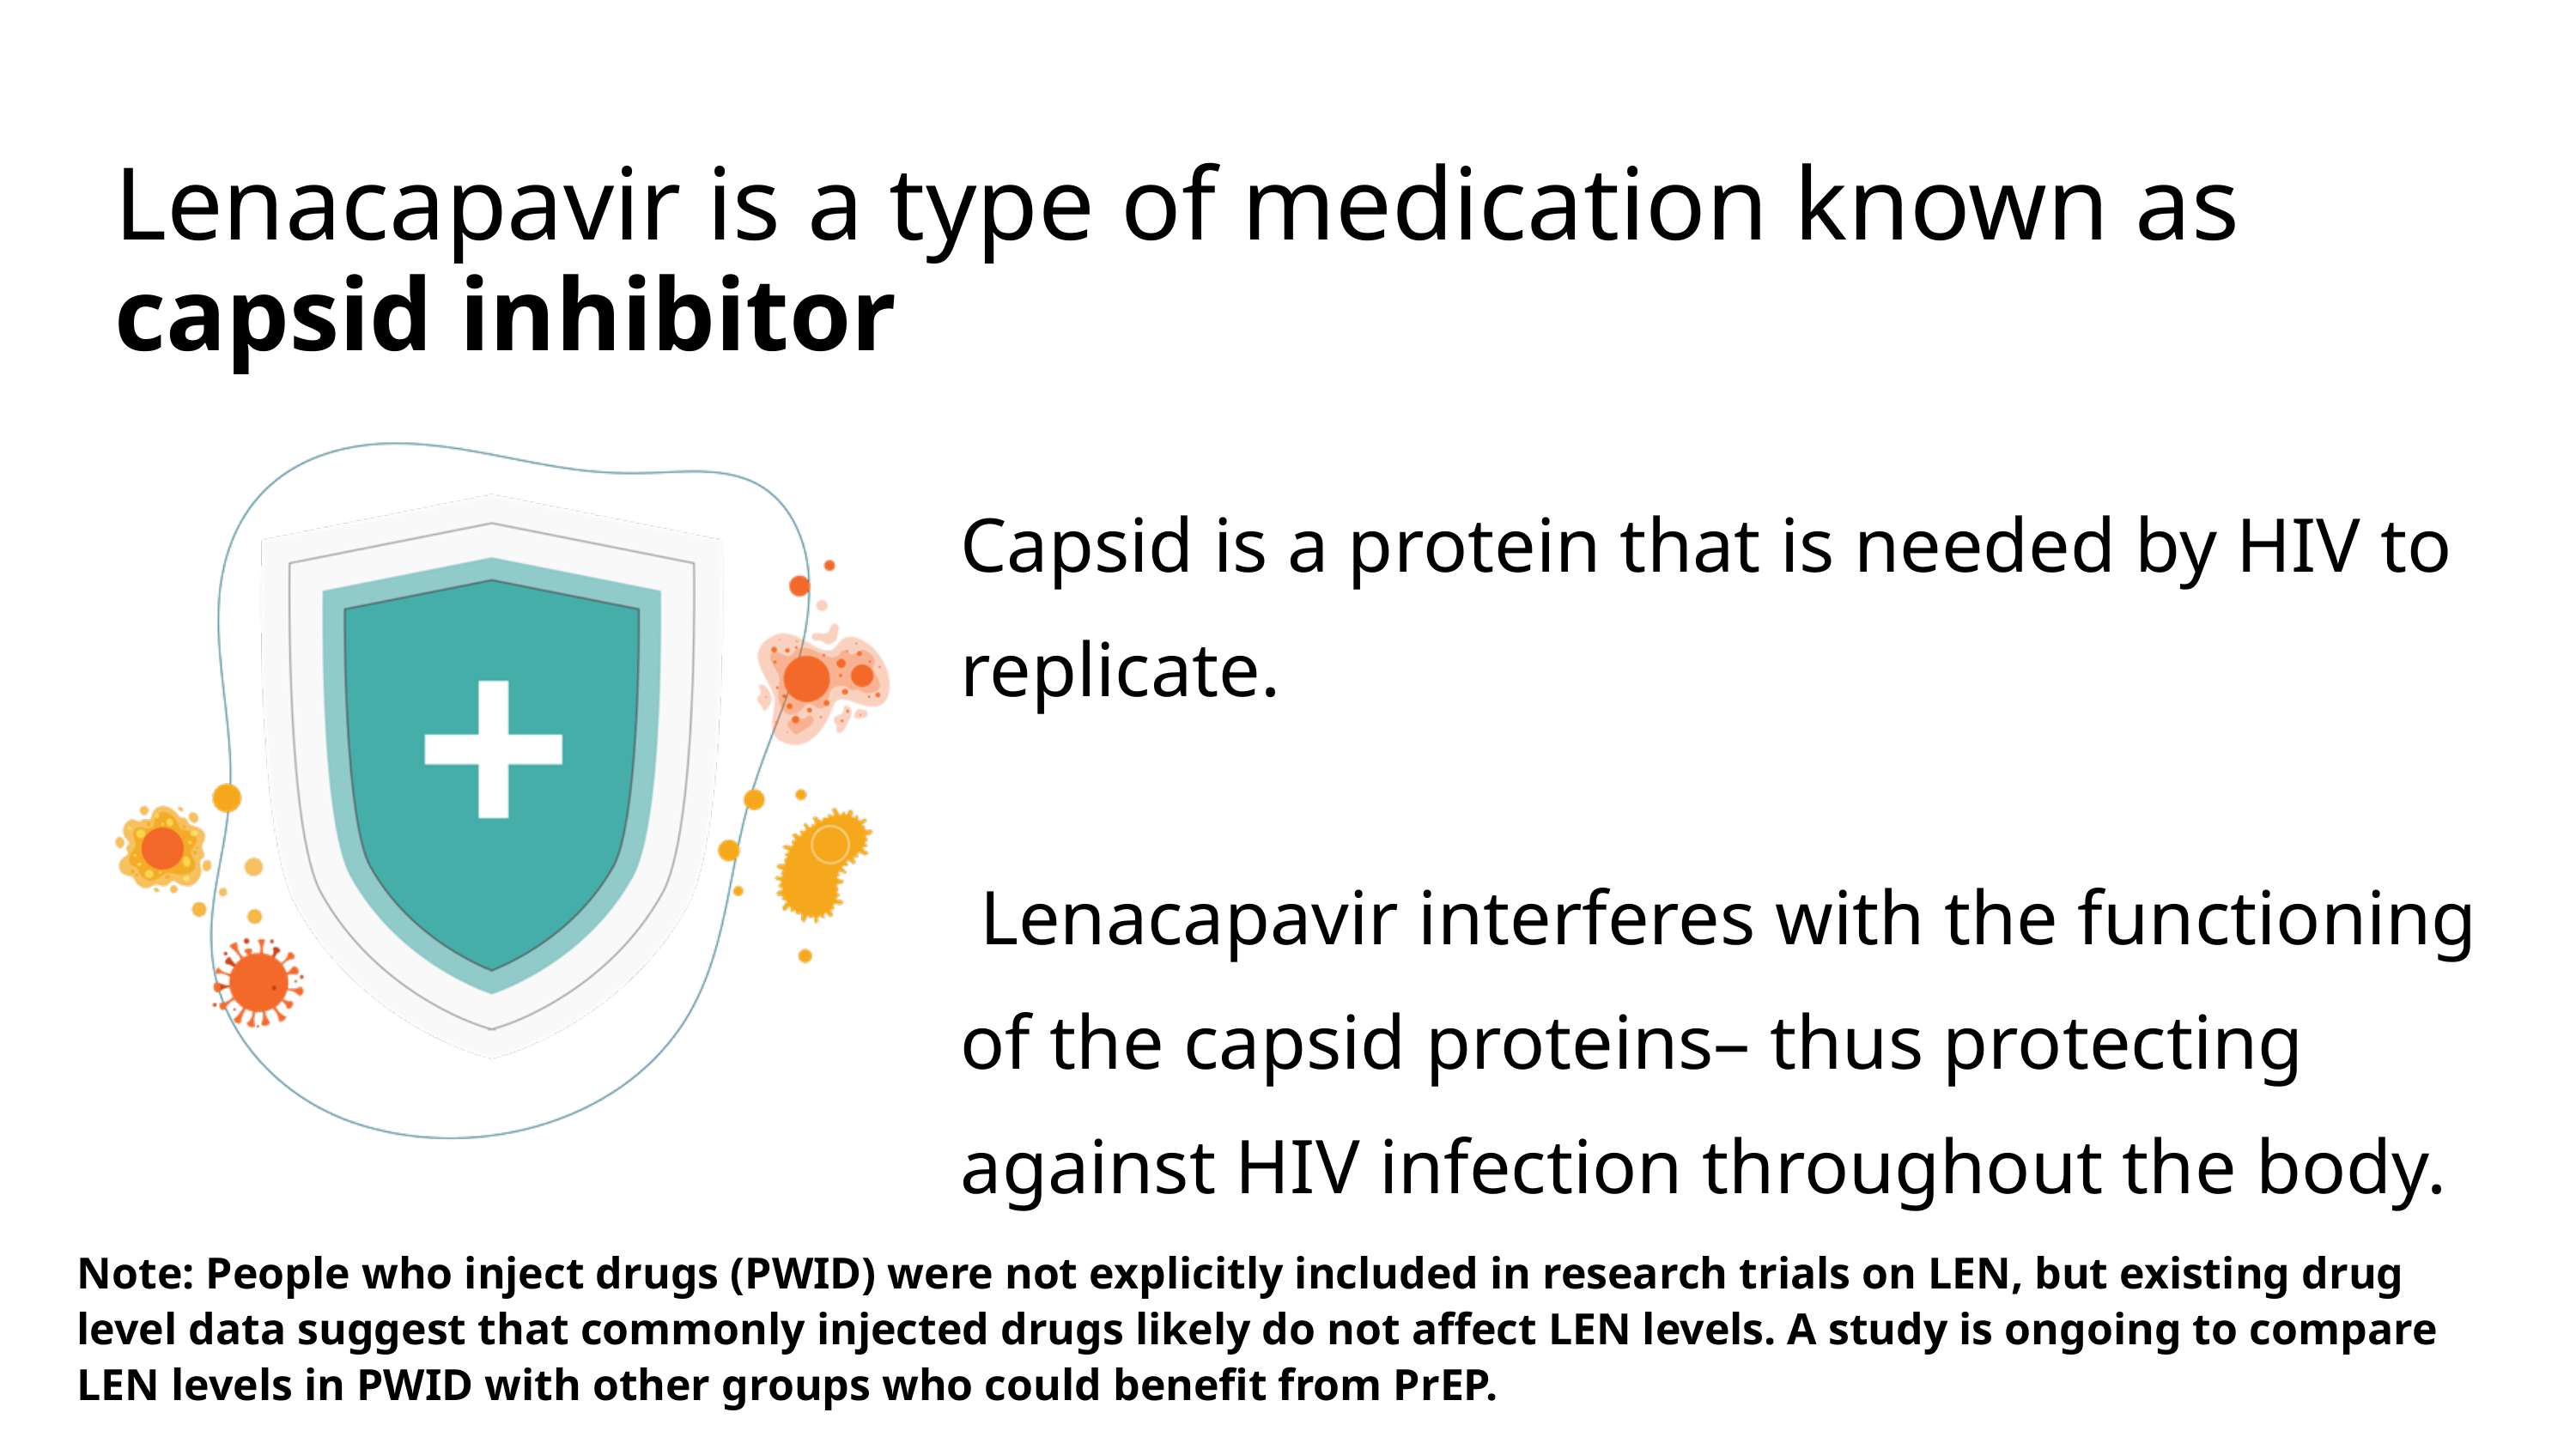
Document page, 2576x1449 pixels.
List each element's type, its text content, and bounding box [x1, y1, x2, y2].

text_box Capsid is a protein that is needed by HIV to replicate. Lenacapavir interferes with the functioning of the capsid proteins– thus protecting against HIV infection throughout the body. [960, 463, 2529, 1209]
text_box Note: People who inject drugs (PWID) were not explicitly included in research trials on LEN, but existing drug level data suggest that commonly injected drugs likely do not affect LEN levels. A study is ongoing to compare LEN levels in PWID with other groups who could benefit from PrEP. [76, 1242, 2499, 1449]
text_box Lenacapavir is a type of medication known as capsid inhibitor [114, 151, 2432, 483]
text_box [76, 382, 933, 1237]
